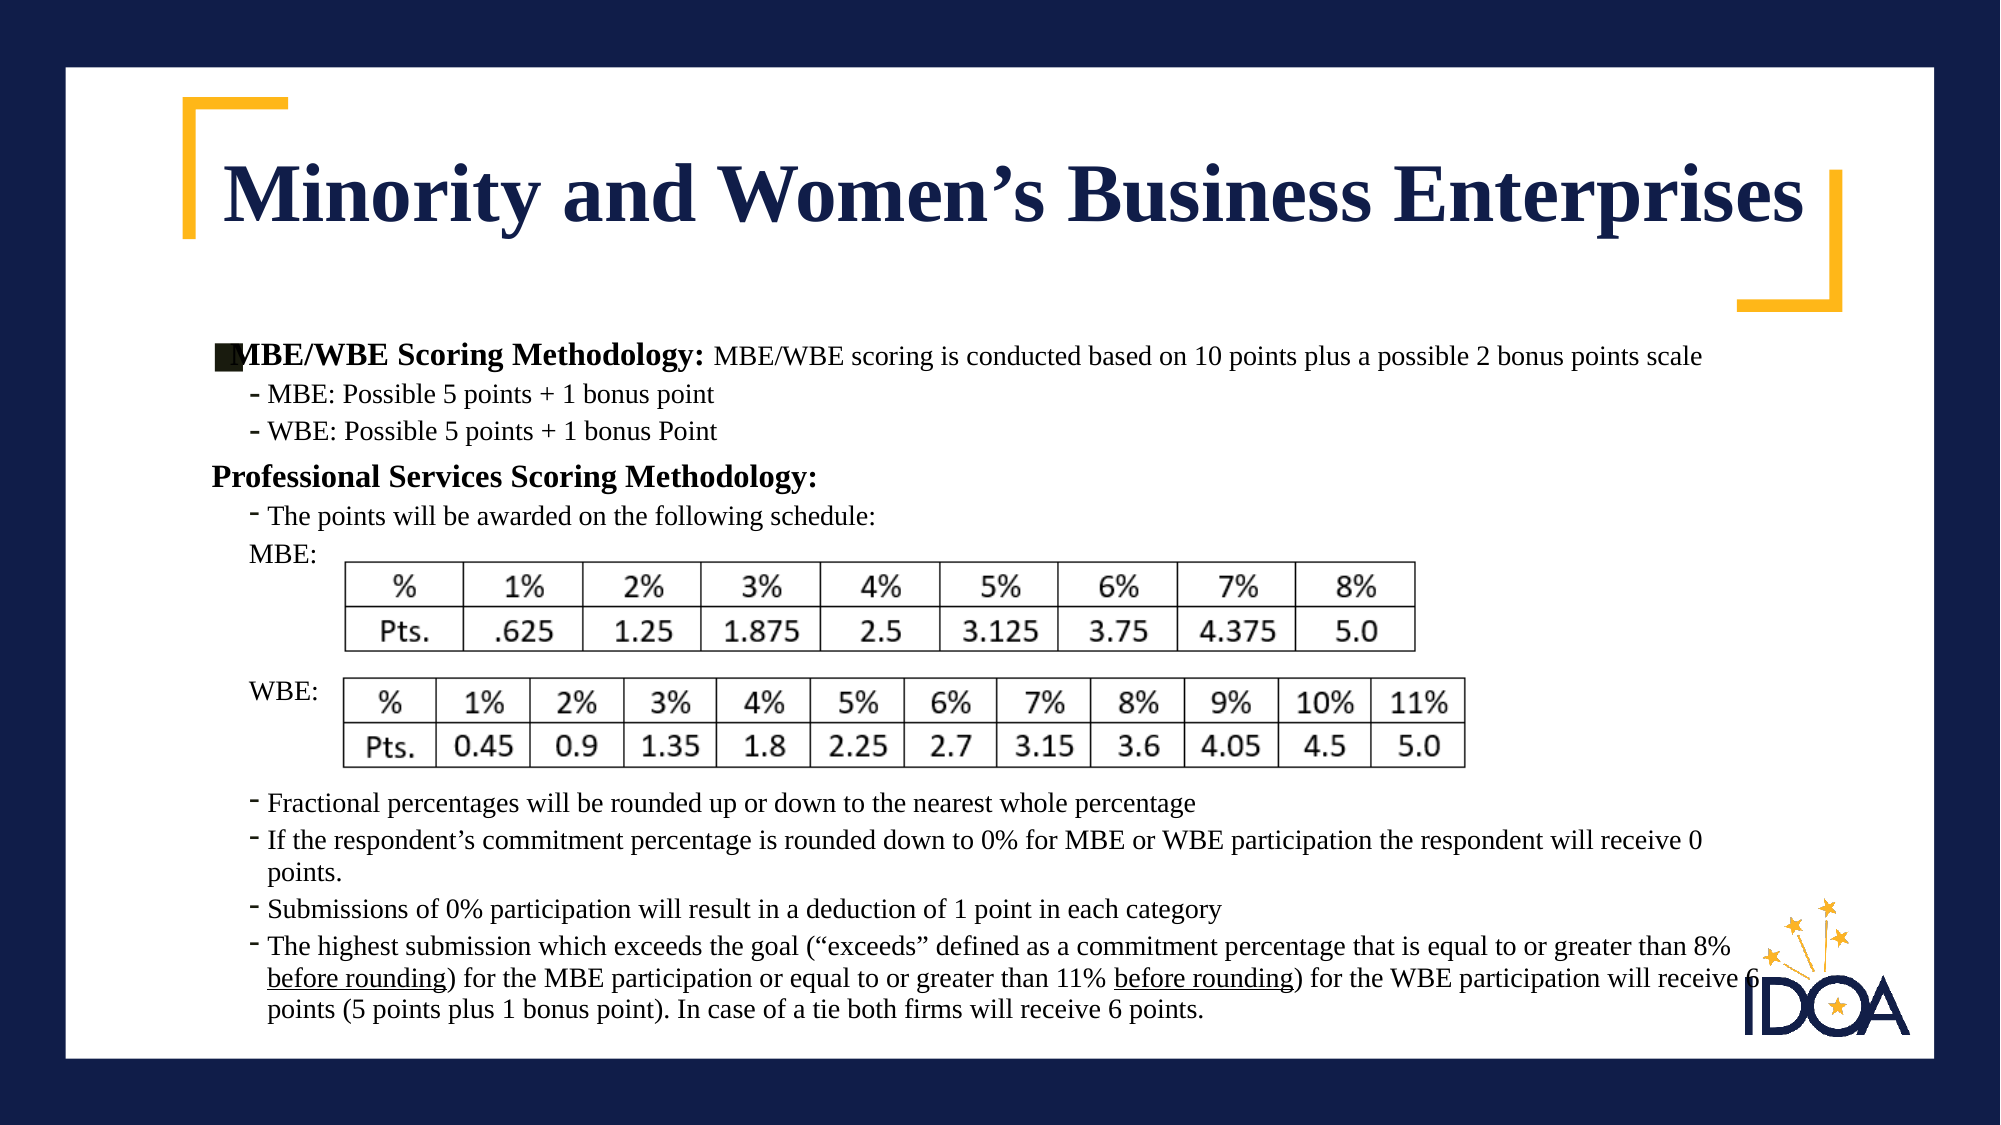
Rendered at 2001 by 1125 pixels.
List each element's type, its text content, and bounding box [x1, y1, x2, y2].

picture [332, 552, 1423, 662]
picture [336, 669, 1470, 771]
picture [1702, 857, 1959, 1114]
title Minority and Women’s Business Enterprises [208, 142, 1868, 279]
list MBE/WBE Scoring Methodology: MBE/WBE scoring is conducted based on 10 points plus a possible 2 bonus points scale MBE: Possible 5 points + 1 bonus point WBE: Possible 5 points + 1 bonus Point Professional Services Scoring Methodology: The points will be awarded on the following schedule: MBE: WBE: Fractional percentages will be rounded up or down to the nearest whole percentage If the respondent’s commitment percentage is rounded down to 0% for MBE or WBE participation the respondent will receive 0 points. Submissions of 0% participation will result in a deduction of 1 point in each category The highest submission which exceeds the goal (“exceeds” defined as a commitment percentage that is equal to or greater than 8% before rounding) for the MBE participation or equal to or greater than 11% before rounding) for the WBE participation will receive 6 points (5 points plus 1 bonus point). In case of a tie both firms will receive 6 points. [196, 328, 1784, 1050]
